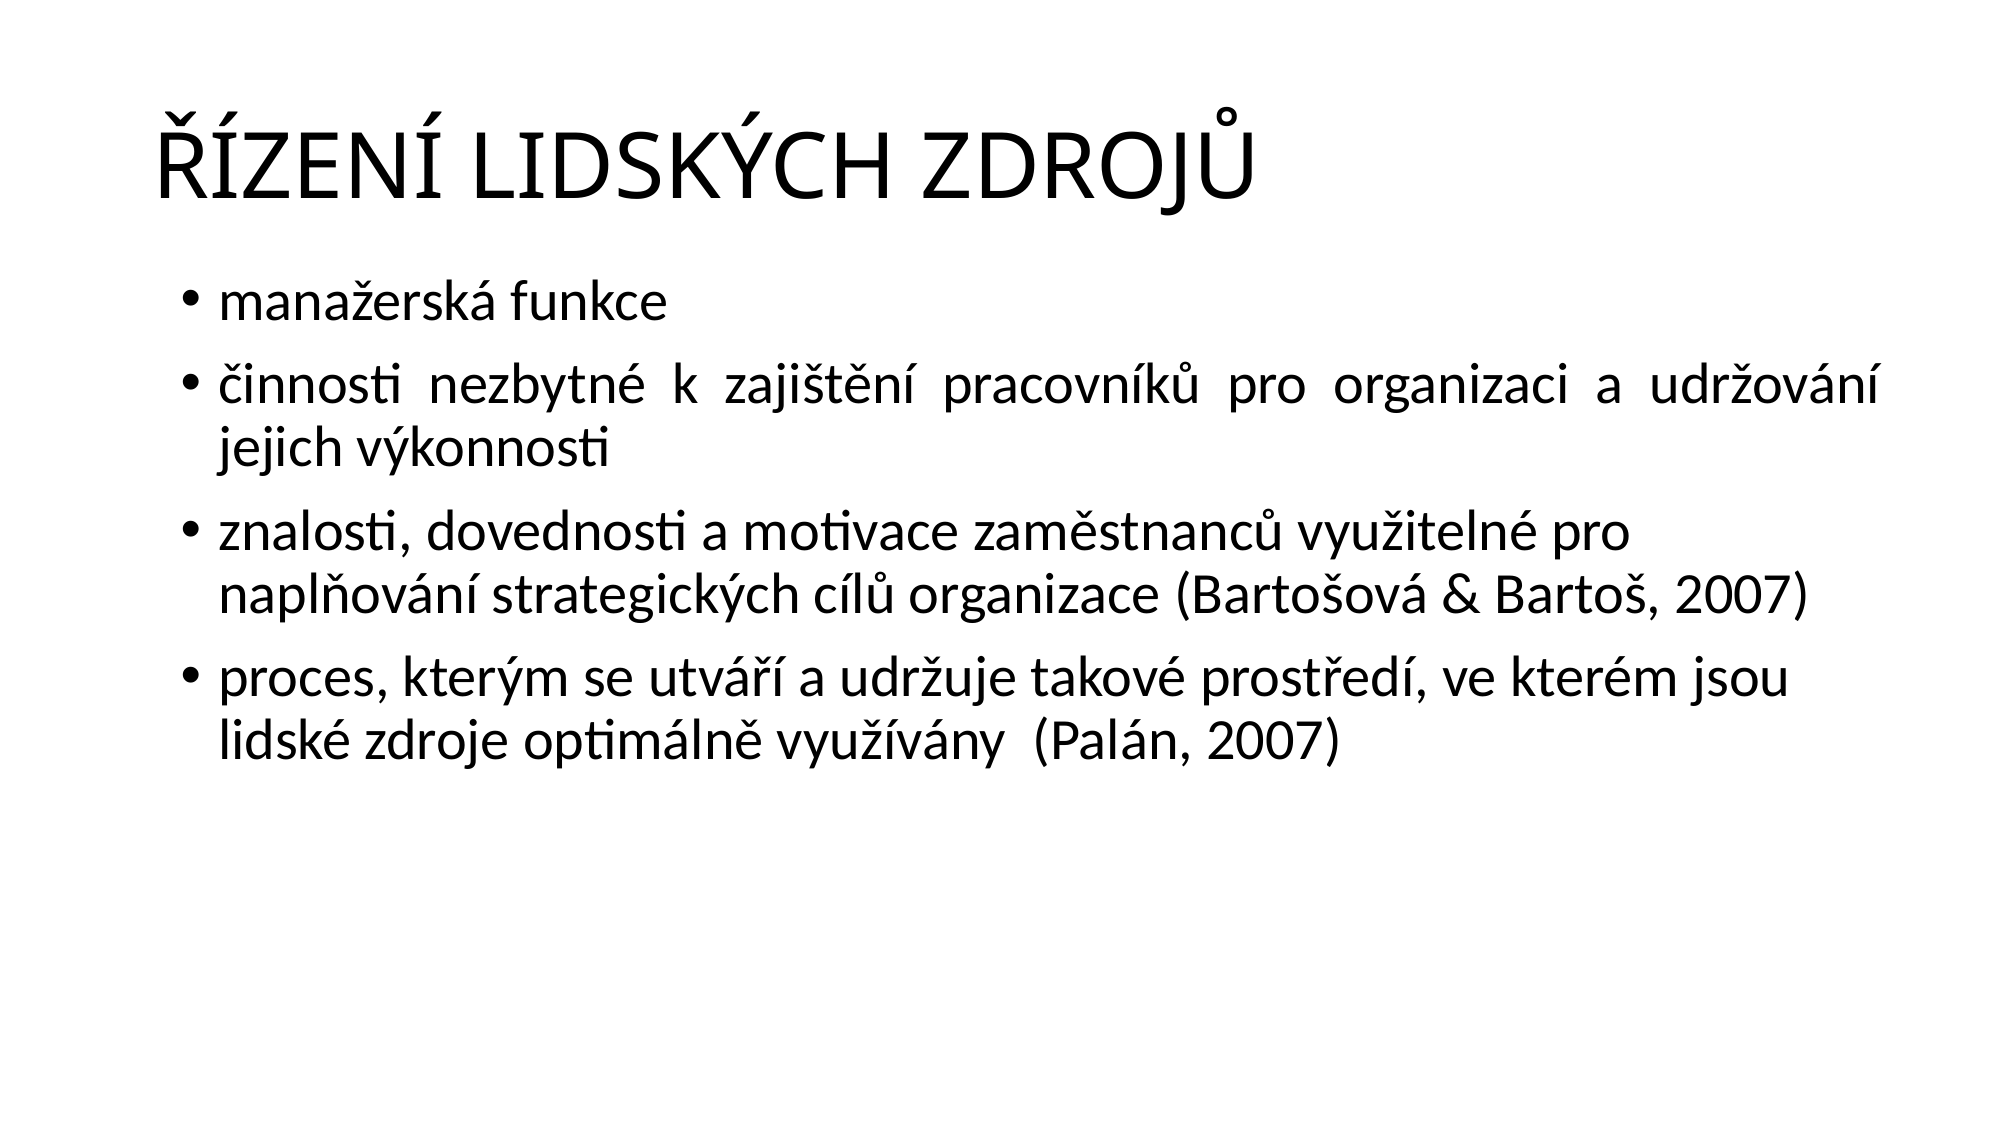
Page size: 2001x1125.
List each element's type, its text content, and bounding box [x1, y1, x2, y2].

title ŘÍZENÍ LIDSKÝCH ZDROJŮ [137, 59, 1863, 278]
list manažerská funkce činnosti nezbytné k zajištění pracovníků pro organizaci a udržování jejich výkonnosti znalosti, dovednosti a motivace zaměstnanců využitelné pro naplňování strategických cílů organizace (Bartošová & Bartoš, 2007) proces, kterým se utváří a udržuje takové prostředí, ve kterém jsou lidské zdroje optimálně využívány (Palán, 2007) [165, 262, 1897, 1005]
